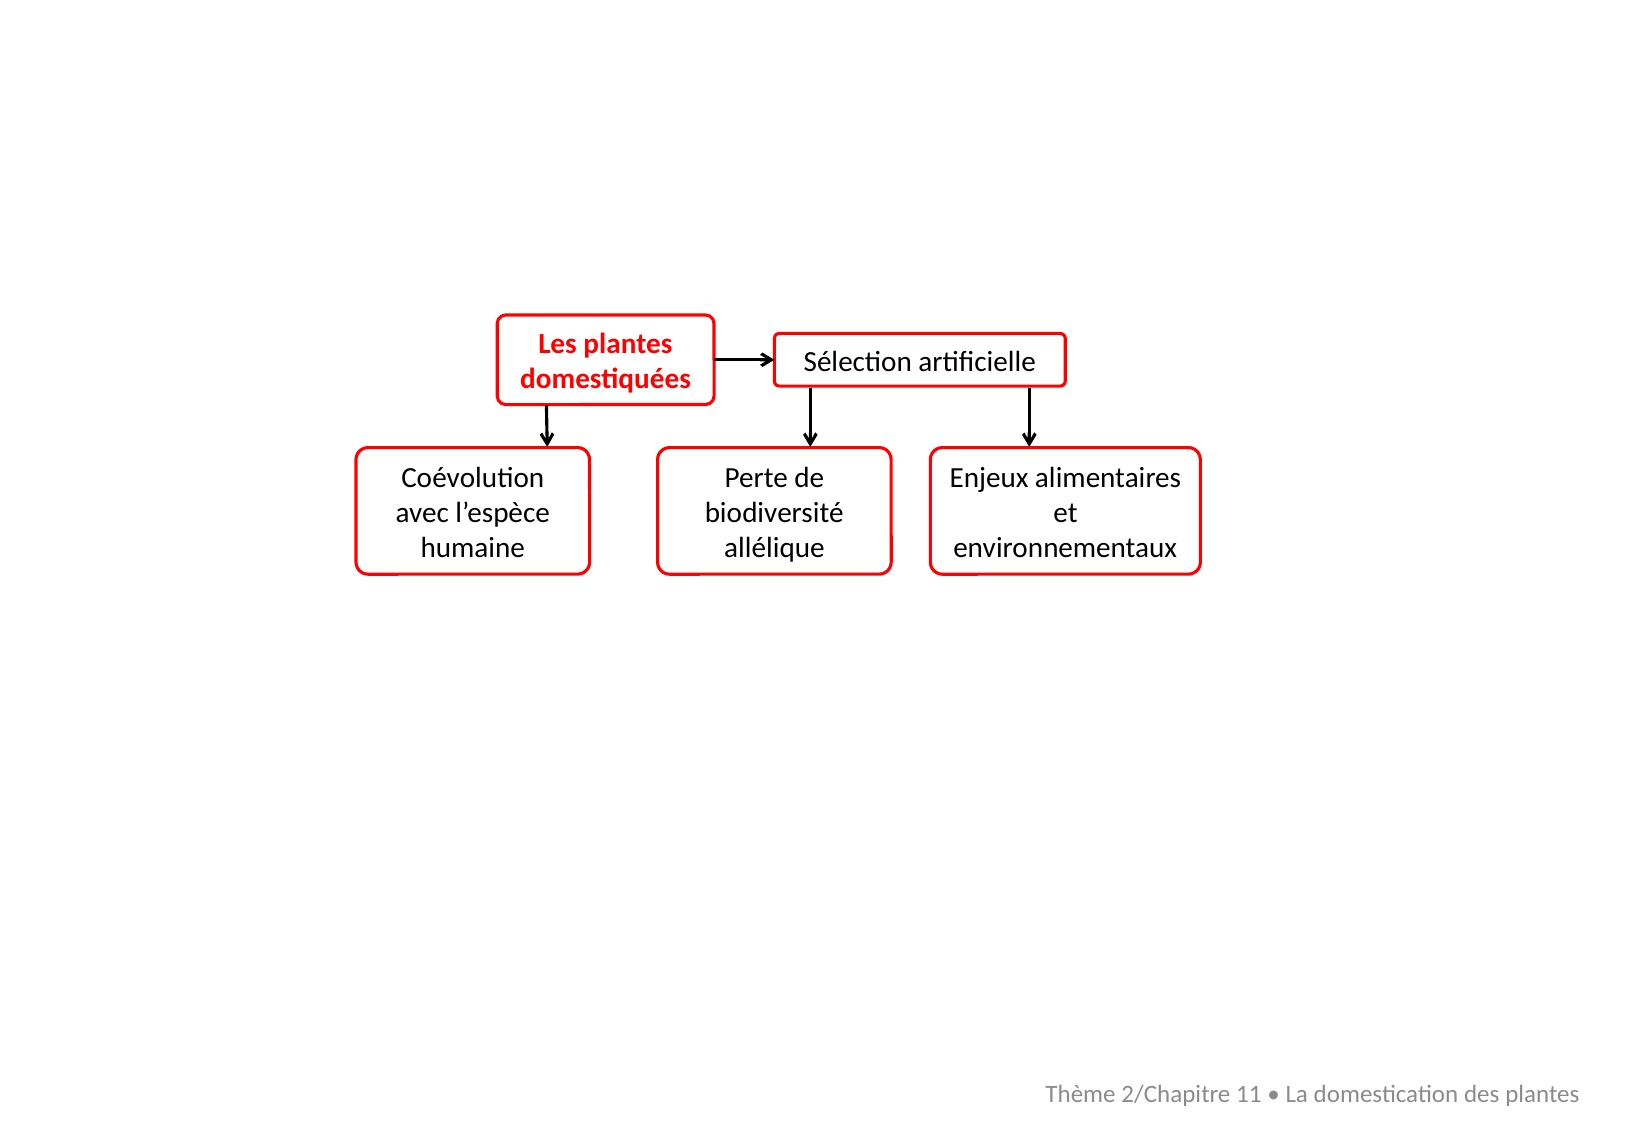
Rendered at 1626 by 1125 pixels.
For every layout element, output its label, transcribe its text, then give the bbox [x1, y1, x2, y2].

text_box Les plantes domestiquées [497, 314, 715, 405]
text_box Enjeux alimentaires et environnementaux [930, 447, 1201, 575]
text_box Coévolution avec l’espèce humaine [355, 447, 590, 575]
text_box Perte de biodiversité allélique [657, 447, 892, 575]
footer Thème 2/Chapitre 11 • La domestication des plantes [0, 1071, 1625, 1125]
text_box Sélection artificielle [774, 333, 1066, 387]
